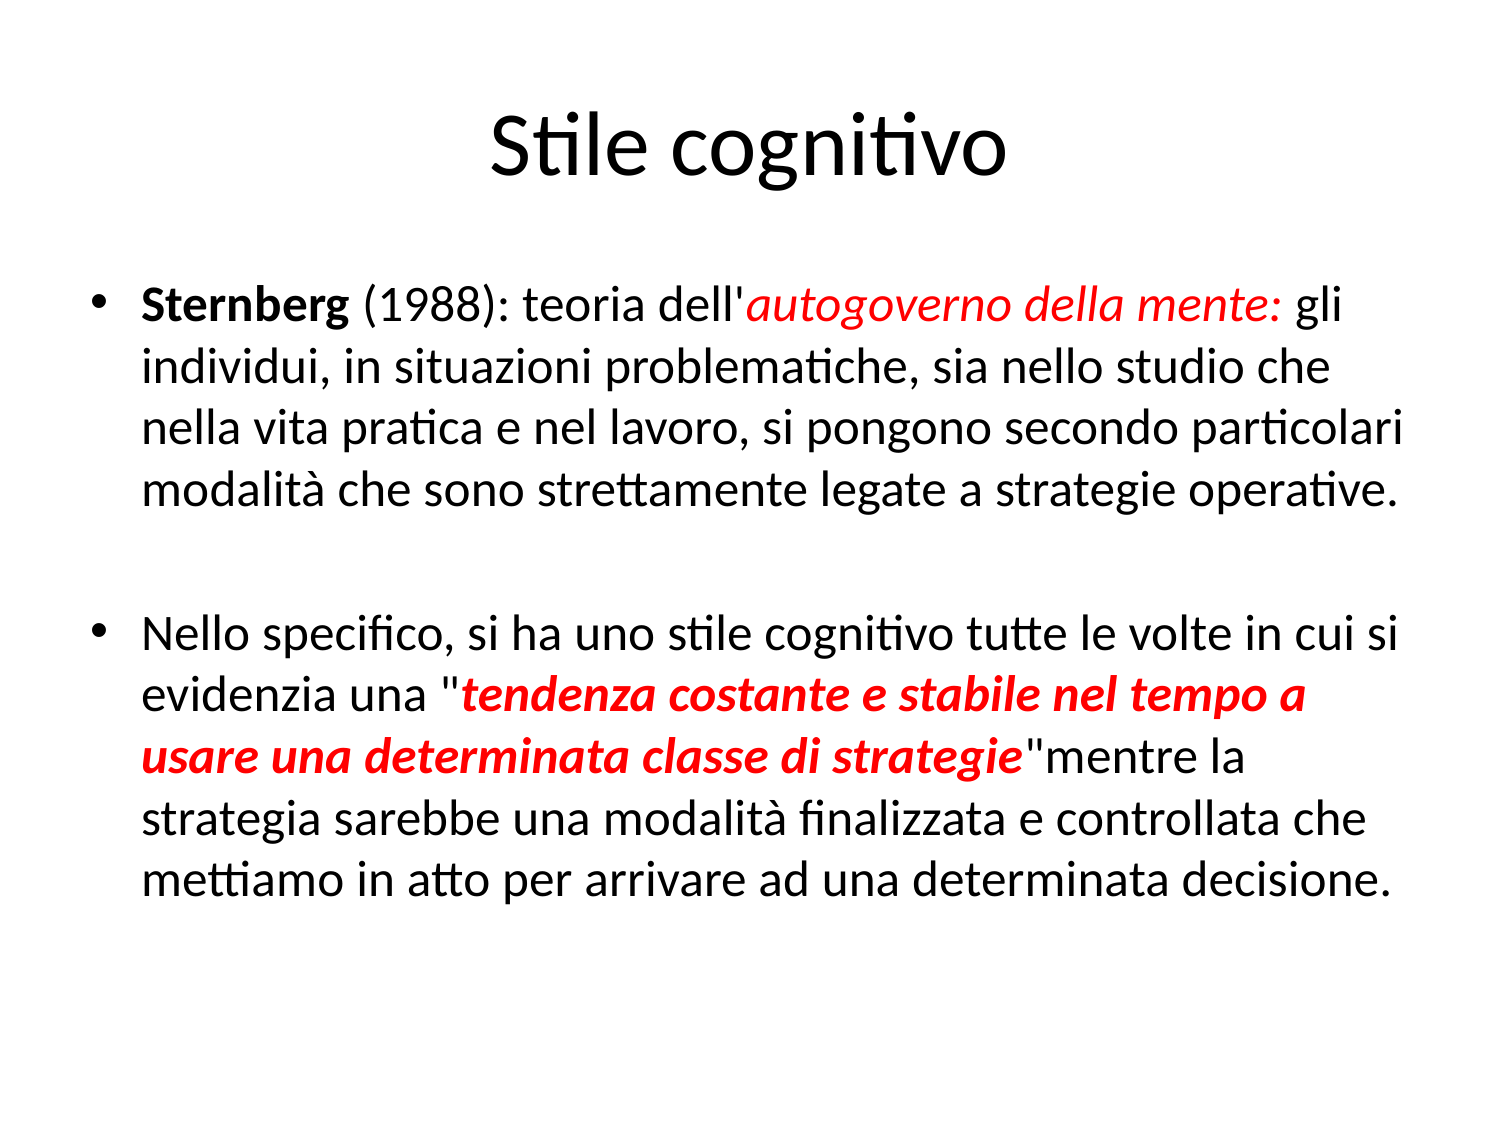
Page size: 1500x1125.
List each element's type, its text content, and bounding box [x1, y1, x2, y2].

title Stile cognitivo [75, 45, 1425, 233]
list Sternberg (1988): teoria dell'autogoverno della mente: gli individui, in situazioni problematiche, sia nello studio che nella vita pratica e nel lavoro, si pongono secondo particolari modalità che sono strettamente legate a strategie operative. Nello specifico, si ha uno stile cognitivo tutte le volte in cui si evidenzia una "tendenza costante e stabile nel tempo a usare una determinata classe di strategie"mentre la strategia sarebbe una modalità finalizzata e controllata che mettiamo in atto per arrivare ad una determinata decisione. [75, 262, 1425, 1005]
